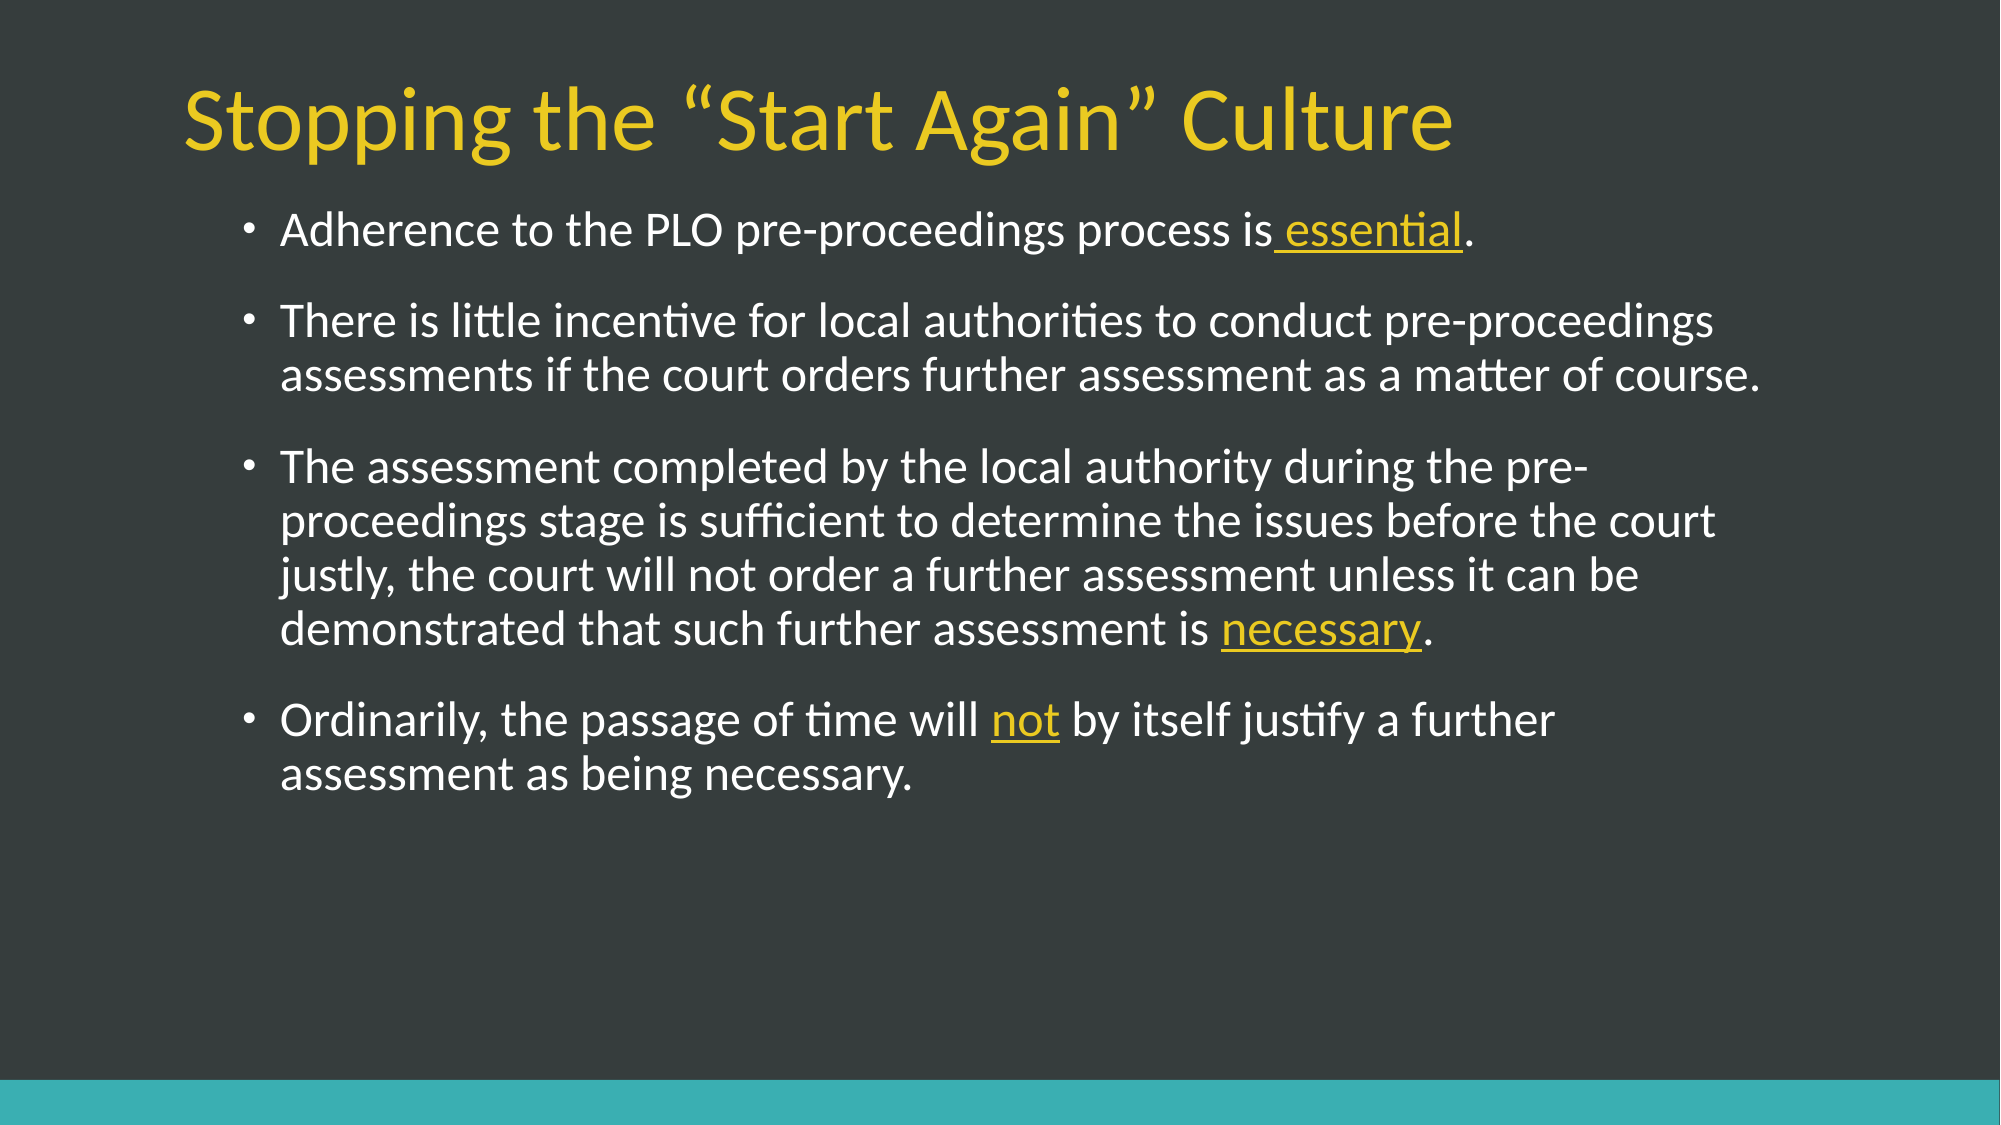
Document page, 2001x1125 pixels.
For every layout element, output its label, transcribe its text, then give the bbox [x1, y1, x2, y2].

list Adherence to the PLO pre-proceedings process is essential. There is little incentive for local authorities to conduct pre-proceedings assessments if the court orders further assessment as a matter of course. The assessment completed by the local authority during the pre-proceedings stage is sufficient to determine the issues before the court justly, the court will not order a further assessment unless it can be demonstrated that such further assessment is necessary. Ordinarily, the passage of time will not by itself justify a further assessment as being necessary. [219, 195, 1780, 1060]
title Stopping the “Start Again” Culture [168, 0, 1729, 178]
